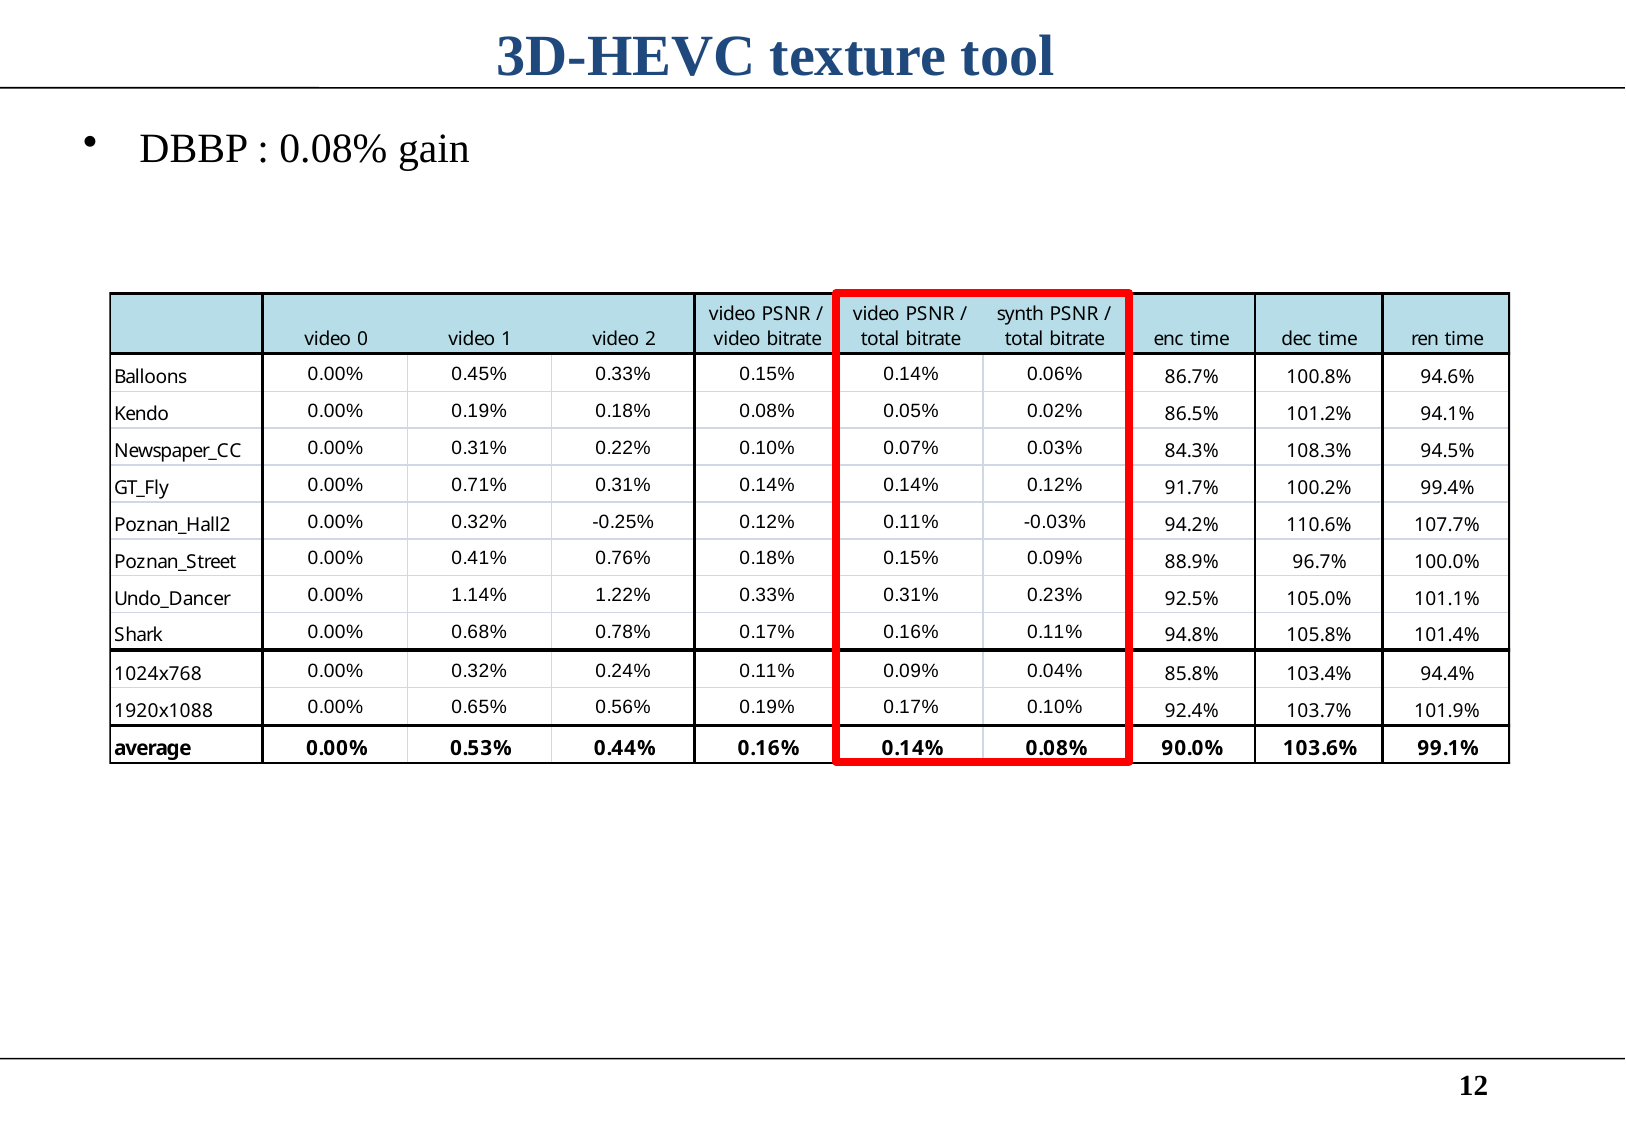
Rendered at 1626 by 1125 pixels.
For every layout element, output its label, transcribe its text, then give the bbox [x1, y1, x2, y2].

slide_number 12 [1403, 1058, 1544, 1106]
title 3D-HEVC texture tool [68, 9, 1484, 94]
list DBBP : 0.08% gain [68, 113, 1544, 1005]
picture [109, 292, 1512, 766]
